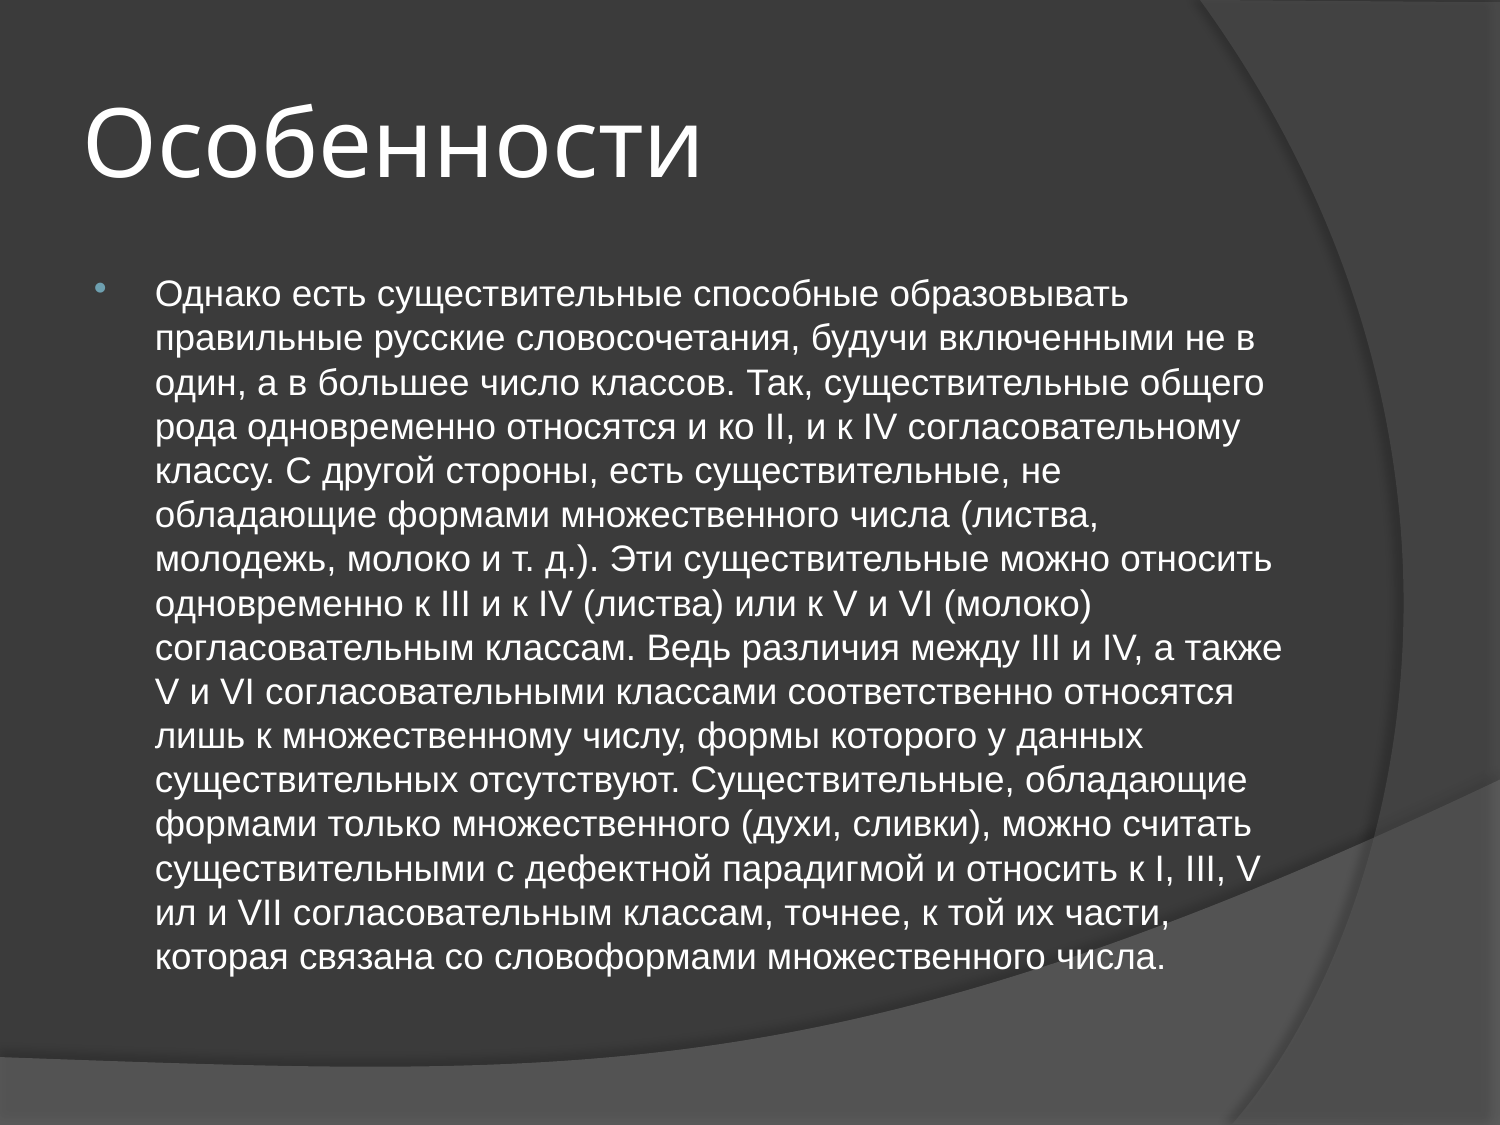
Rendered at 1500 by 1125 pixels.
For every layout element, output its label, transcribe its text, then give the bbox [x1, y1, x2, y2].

list Однако есть существительные способные образовывать правильные русские словосочетания, будучи включенными не в один, а в большее число классов. Так, существительные общего рода одновременно относятся и ко II, и к IV согласовательному классу. С другой стороны, есть существительные, не обладающие формами множественного числа (листва, молодежь, молоко и т. д.). Эти существительные можно относить одновременно к III и к IV (листва) или к V и VI (молоко) согласовательным классам. Ведь различия между III и IV, а также V и VI согласовательными классами соответственно относятся лишь к множественному числу, формы которого у данных существительных отсутствуют. Существительные, обладающие формами только множественного (духи, сливки), можно считать существительными с дефектной парадигмой и относить к I, III, V ил и VII согласовательным классам, точнее, к той их части, которая связана со словоформами множественного числа. [75, 262, 1300, 1005]
title Особенности [75, 45, 1300, 233]
